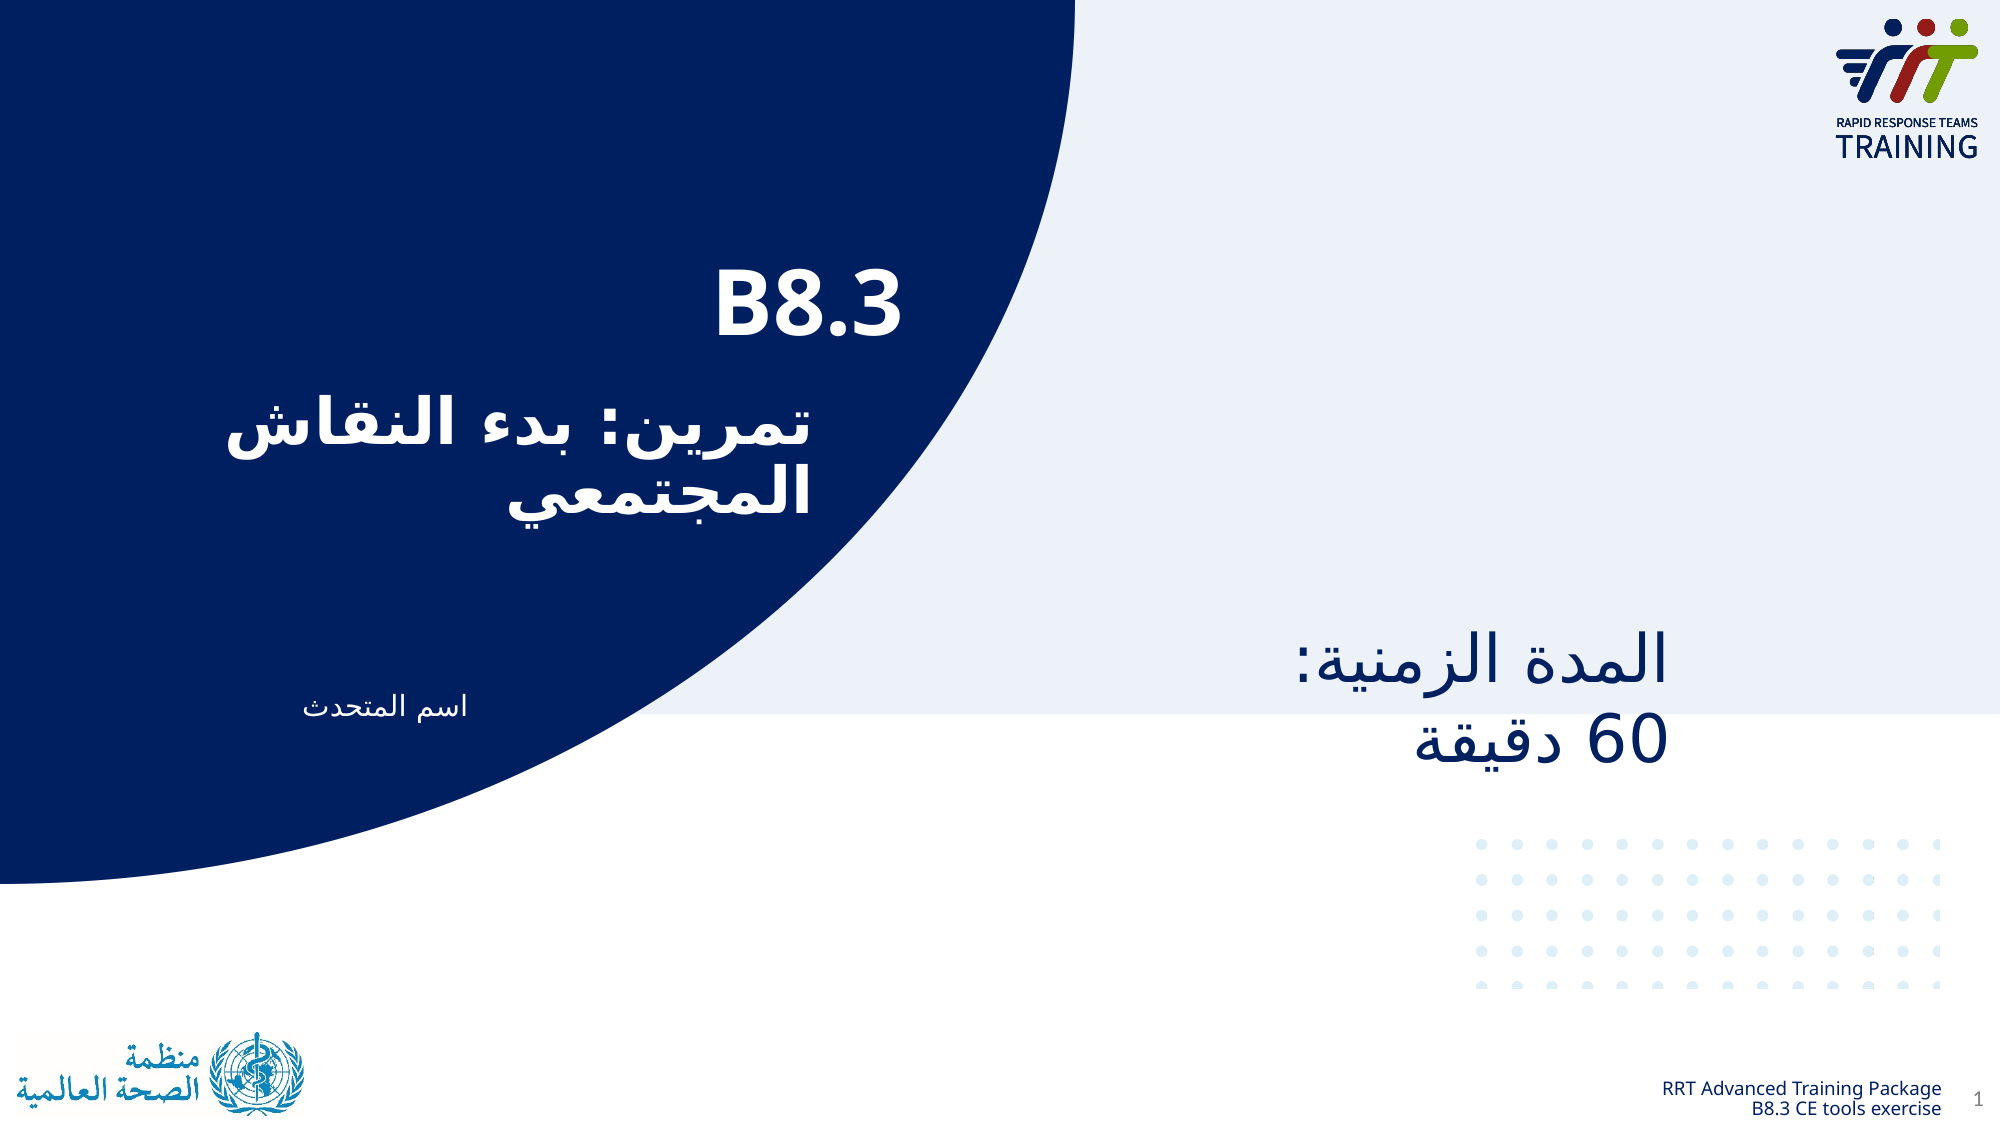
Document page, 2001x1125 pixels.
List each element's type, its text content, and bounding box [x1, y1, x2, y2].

picture [17, 1032, 304, 1116]
title تمرين: بدء النقاش المجتمعي [84, 259, 822, 657]
picture [1835, 19, 1978, 167]
picture [0, 0, 1075, 884]
text_box اسم المتحدث [93, 680, 476, 730]
text_box المدة الزمنية: 60 دقيقة [1178, 608, 1679, 783]
picture [1476, 839, 1940, 989]
text_box B8.3 [93, 235, 912, 361]
